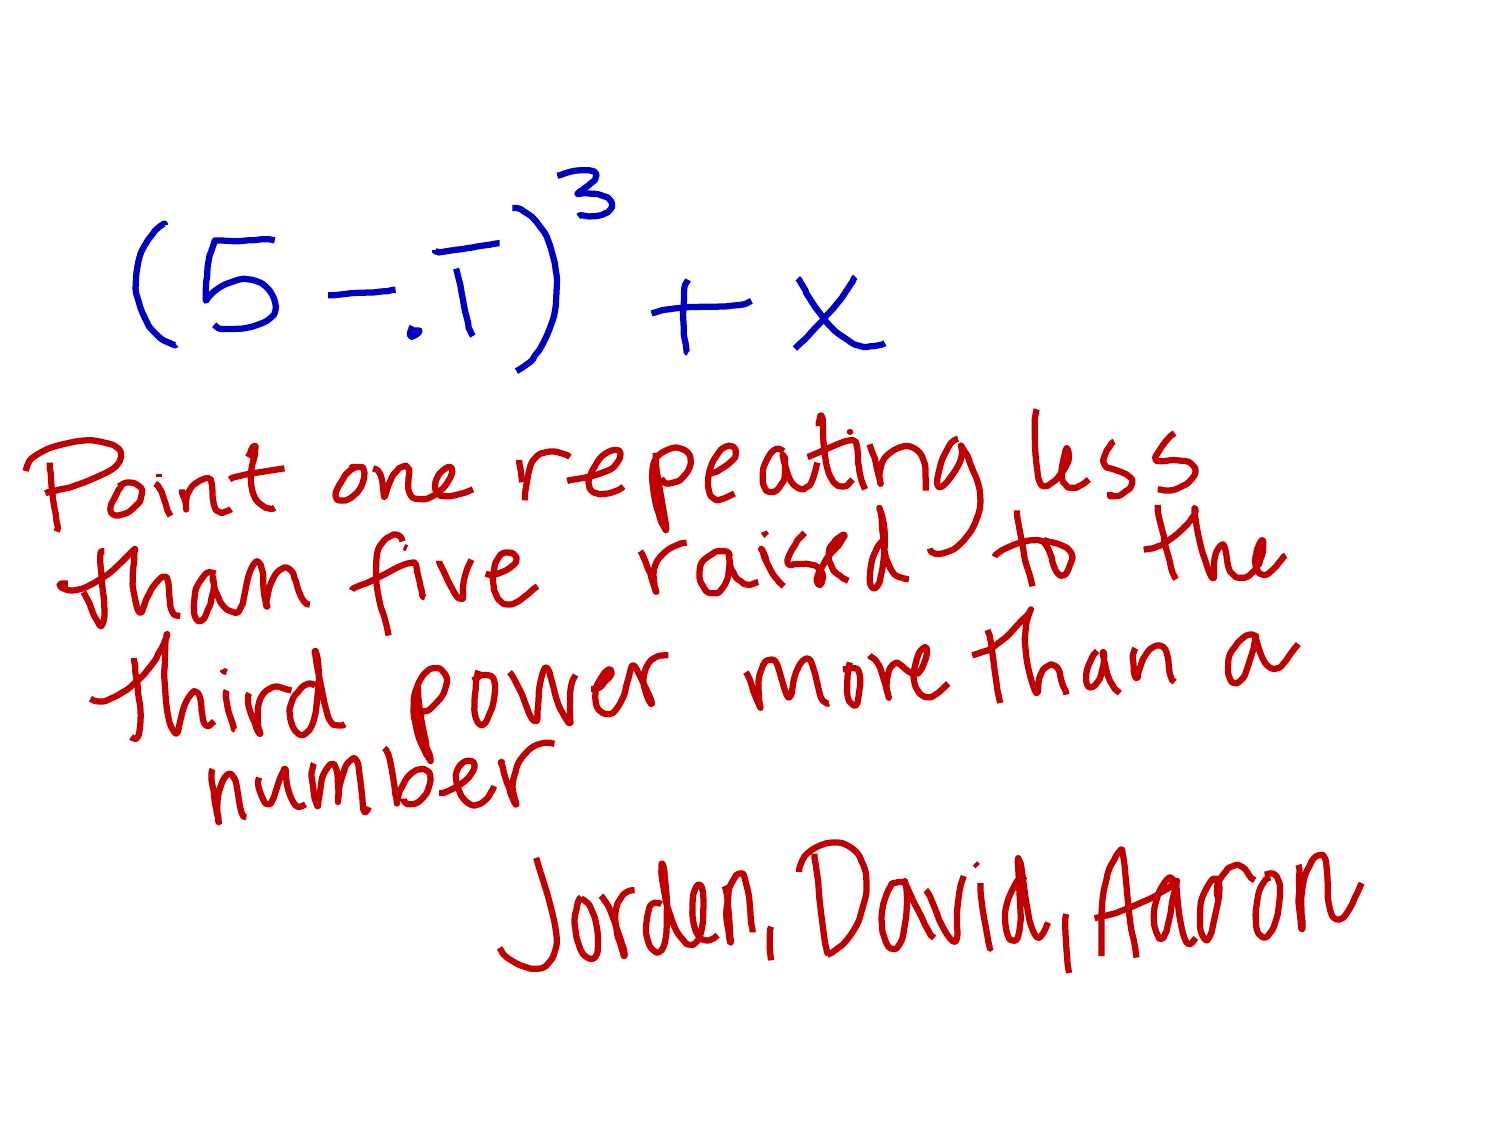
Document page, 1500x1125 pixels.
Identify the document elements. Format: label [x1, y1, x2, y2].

text_box [682, 279, 689, 354]
text_box [472, 670, 496, 726]
text_box [993, 539, 1074, 577]
text_box [1216, 864, 1256, 899]
text_box [351, 561, 426, 599]
text_box [181, 477, 232, 514]
text_box [993, 665, 1001, 704]
text_box [1154, 432, 1197, 492]
text_box [87, 550, 105, 585]
text_box [310, 757, 370, 813]
text_box [868, 507, 909, 590]
text_box [205, 238, 277, 330]
text_box [645, 862, 719, 954]
text_box [1004, 857, 1049, 942]
text_box [1102, 440, 1134, 498]
text_box [288, 650, 346, 736]
text_box [1094, 876, 1197, 945]
text_box [868, 646, 949, 699]
text_box [573, 896, 599, 960]
text_box [500, 741, 555, 806]
text_box [154, 483, 172, 517]
text_box [651, 306, 682, 315]
text_box [986, 629, 993, 647]
text_box [247, 445, 257, 472]
text_box [1064, 913, 1070, 974]
text_box [1085, 650, 1121, 694]
text_box [797, 277, 832, 317]
text_box [90, 633, 215, 735]
text_box [760, 548, 785, 587]
text_box [818, 414, 831, 449]
text_box [807, 439, 866, 490]
text_box [979, 883, 992, 950]
text_box [971, 608, 1068, 695]
text_box [247, 685, 292, 735]
text_box [133, 658, 138, 682]
text_box [375, 533, 404, 577]
text_box [224, 690, 236, 731]
text_box [25, 439, 122, 495]
text_box [639, 542, 687, 593]
text_box [566, 449, 624, 495]
text_box [1166, 551, 1177, 580]
text_box [412, 667, 448, 762]
text_box [250, 474, 275, 510]
text_box [1143, 507, 1287, 579]
text_box [600, 889, 635, 957]
text_box [880, 880, 935, 950]
text_box [524, 450, 571, 501]
text_box [786, 532, 849, 586]
text_box [434, 242, 500, 254]
text_box [768, 926, 772, 961]
text_box [929, 438, 982, 555]
text_box [689, 300, 752, 309]
text_box [328, 288, 396, 296]
text_box [1100, 920, 1138, 958]
text_box [698, 550, 759, 595]
text_box [518, 459, 523, 483]
text_box [826, 468, 852, 488]
text_box [1199, 878, 1220, 942]
text_box [745, 657, 830, 709]
text_box [134, 222, 177, 346]
text_box [455, 268, 474, 337]
text_box [438, 559, 473, 600]
text_box [109, 481, 143, 517]
text_box [1016, 510, 1024, 541]
text_box [439, 760, 495, 807]
text_box [557, 169, 613, 218]
text_box [868, 444, 927, 491]
text_box [723, 872, 754, 944]
text_box [334, 466, 366, 502]
text_box [1227, 633, 1299, 685]
text_box [1022, 547, 1034, 587]
text_box [193, 560, 310, 622]
text_box [925, 875, 965, 943]
text_box [383, 747, 432, 805]
text_box [372, 464, 474, 500]
text_box [1131, 644, 1176, 683]
text_box [257, 768, 306, 808]
text_box [210, 768, 247, 823]
text_box [761, 447, 818, 493]
text_box [485, 551, 538, 606]
text_box [798, 841, 868, 956]
text_box [1033, 408, 1090, 489]
text_box [498, 857, 558, 970]
text_box [229, 467, 285, 481]
text_box [1297, 854, 1363, 930]
text_box [707, 445, 737, 501]
text_box [651, 446, 692, 532]
text_box [377, 593, 395, 636]
text_box [58, 548, 181, 617]
text_box [508, 666, 577, 724]
text_box [1254, 872, 1281, 939]
text_box [51, 493, 59, 532]
text_box [409, 325, 421, 338]
text_box [824, 307, 886, 348]
text_box [842, 662, 862, 707]
text_box [591, 654, 669, 715]
text_box [794, 276, 856, 350]
text_box [1157, 504, 1167, 542]
text_box [512, 207, 558, 372]
text_box [130, 707, 142, 740]
text_box [1100, 848, 1130, 916]
text_box [82, 589, 106, 627]
